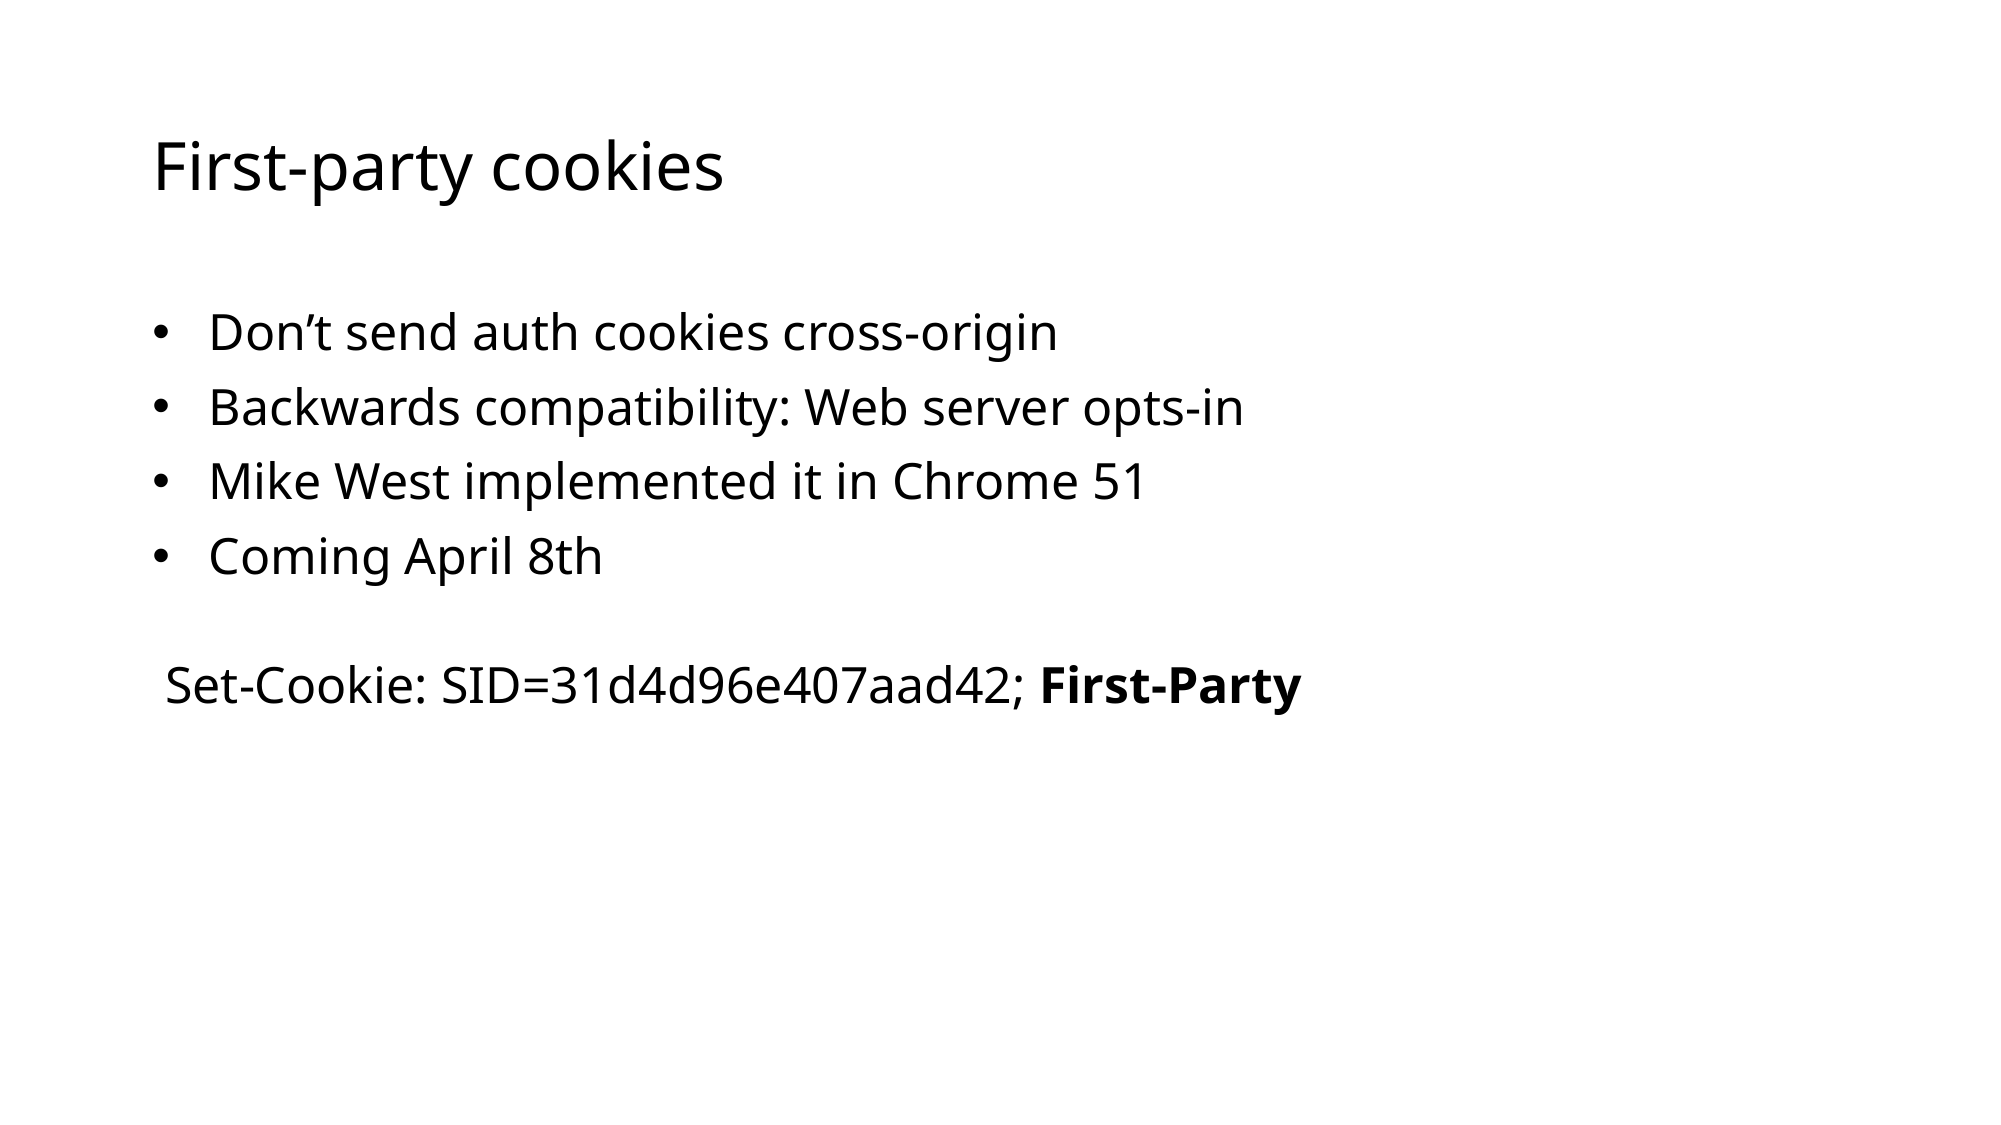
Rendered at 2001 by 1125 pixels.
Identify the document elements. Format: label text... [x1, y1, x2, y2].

list Don’t send auth cookies cross-origin Backwards compatibility: Web server opts-in Mike West implemented it in Chrome 51 Coming April 8th Set-Cookie: SID=31d4d96e407aad42; First-Party [137, 299, 1863, 1037]
title First-party cookies [137, 59, 1863, 278]
